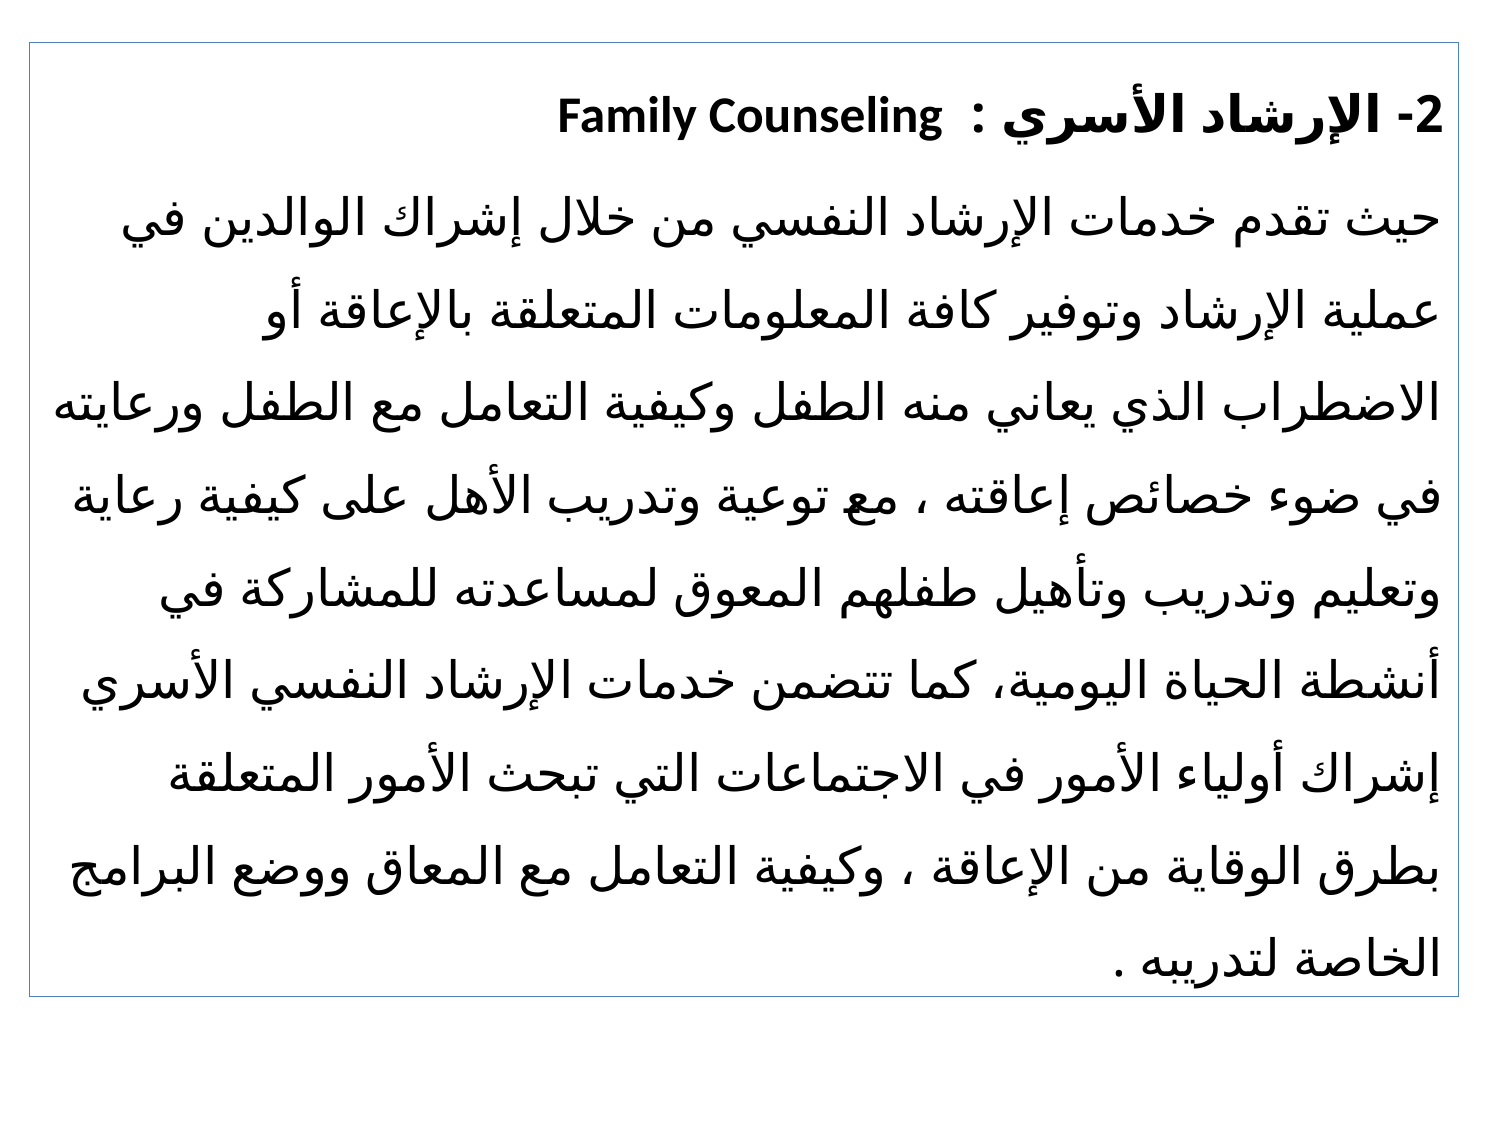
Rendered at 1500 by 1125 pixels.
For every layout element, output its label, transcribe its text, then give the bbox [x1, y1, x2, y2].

list 2- الإرشاد الأسري : Family Counseling حيث تقدم خدمات الإرشاد النفسي من خلال إشراك الوالدين في عملية الإرشاد وتوفير كافة المعلومات المتعلقة بالإعاقة أو الاضطراب الذي يعاني منه الطفل وكيفية التعامل مع الطفل ورعايته في ضوء خصائص إعاقته ، مع توعية وتدريب الأهل على كيفية رعاية وتعليم وتدريب وتأهيل طفلهم المعوق لمساعدته للمشاركة في أنشطة الحياة اليومية، كما تتضمن خدمات الإرشاد النفسي الأسري إشراك أولياء الأمور في الاجتماعات التي تبحث الأمور المتعلقة بطرق الوقاية من الإعاقة ، وكيفية التعامل مع المعاق ووضع البرامج الخاصة لتدريبه . [29, 42, 1459, 997]
